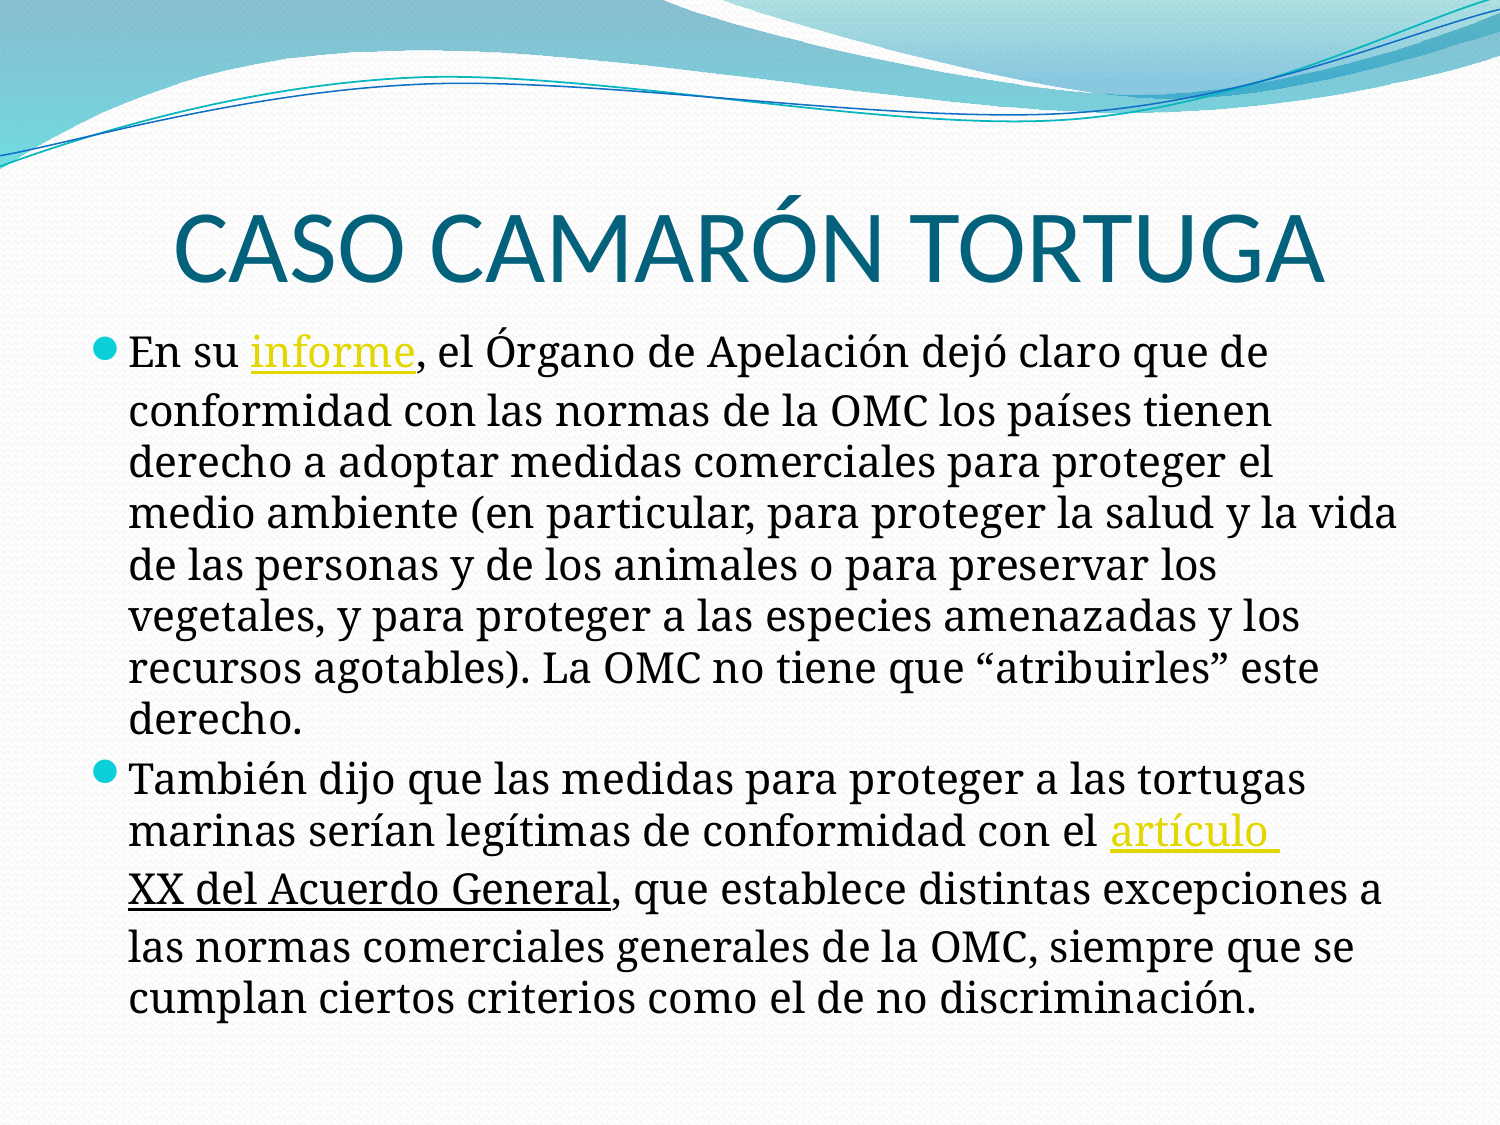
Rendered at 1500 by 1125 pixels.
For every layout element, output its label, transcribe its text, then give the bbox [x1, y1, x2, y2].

list En su informe, el Órgano de Apelación dejó claro que de conformidad con las normas de la OMC los países tienen derecho a adoptar medidas comerciales para proteger el medio ambiente (en particular, para proteger la salud y la vida de las personas y de los animales o para preservar los vegetales, y para proteger a las especies amenazadas y los recursos agotables). La OMC no tiene que “atribuirles” este derecho. También dijo que las medidas para proteger a las tortugas marinas serían legítimas de conformidad con el artículo XX del Acuerdo General, que establece distintas excepciones a las normas comerciales generales de la OMC, siempre que se cumplan ciertos criterios como el de no discriminación. [75, 317, 1425, 1038]
title CASO CAMARÓN TORTUGA [75, 115, 1425, 303]
